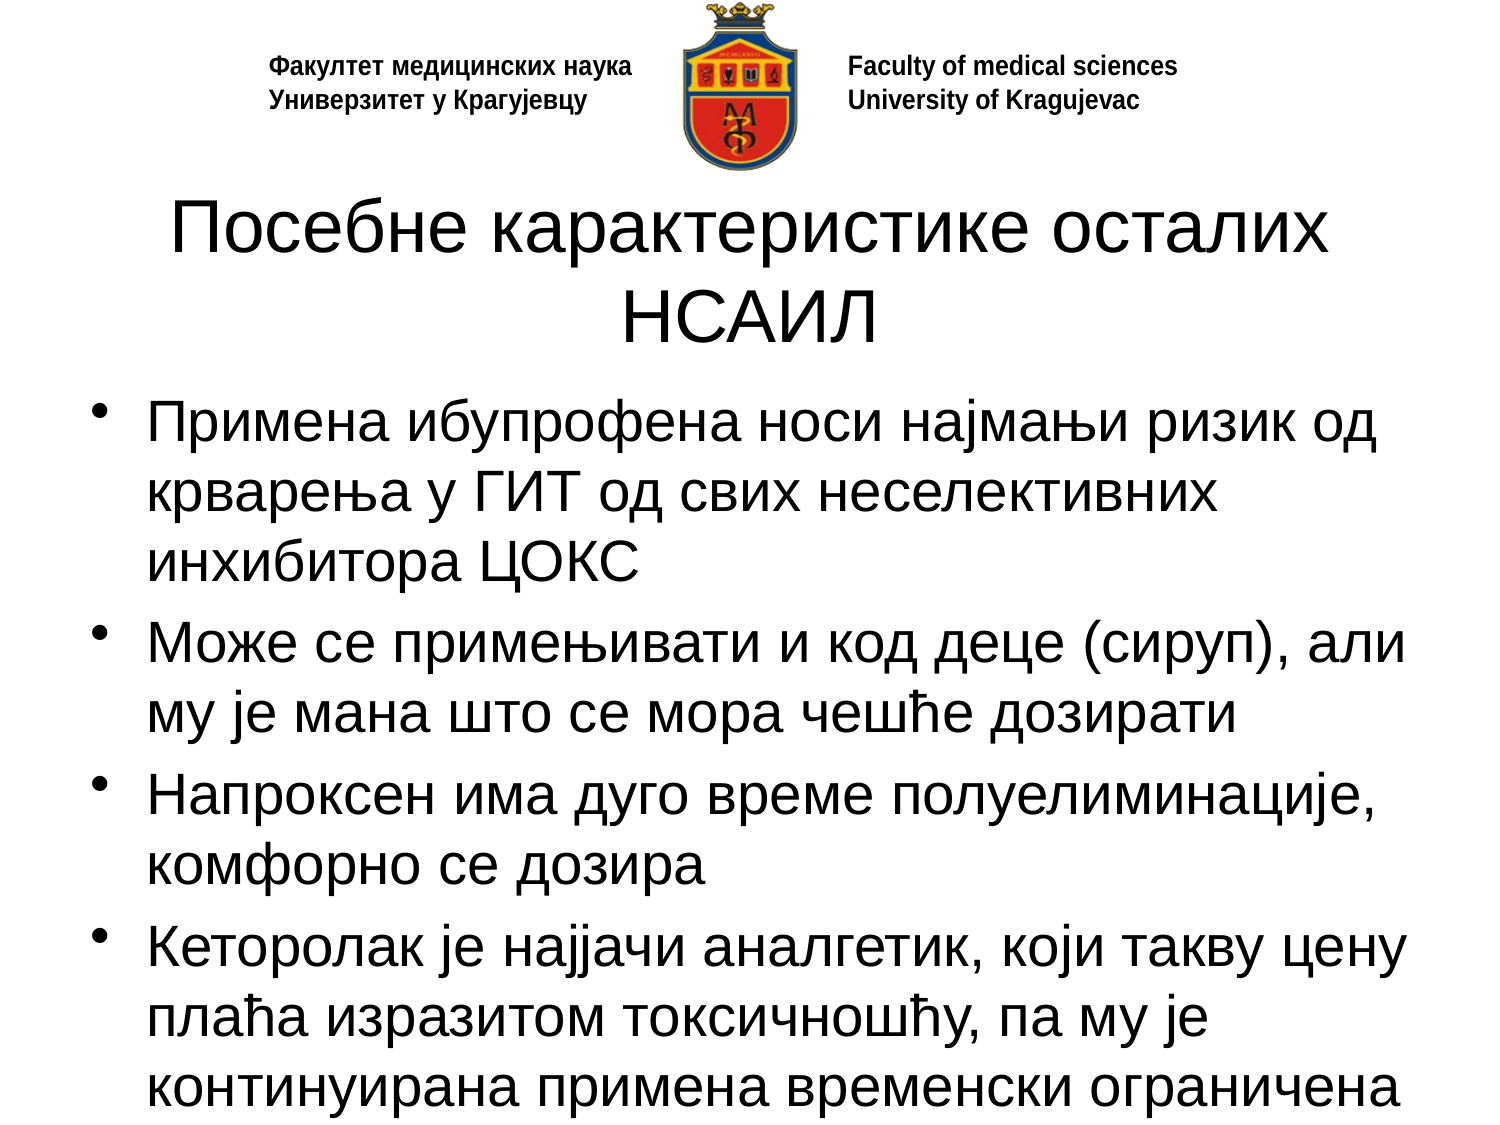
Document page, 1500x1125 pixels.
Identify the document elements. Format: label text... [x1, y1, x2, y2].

title Посебне карактеристике осталих НСАИЛ [74, 173, 1426, 362]
list Примена ибупрофена носи најмањи ризик од крварења у ГИТ од свих неселективних инхибитора ЦОКС Може се примењивати и код деце (сируп), али му је мана што се мора чешће дозирати Напроксен има дуго време полуелиминације, комфорно се дозира Кеторолак је најјачи аналгетик, који такву цену плаћа изразитом токсичношћу, па му је континуирана примена временски ограничена [74, 374, 1426, 1118]
